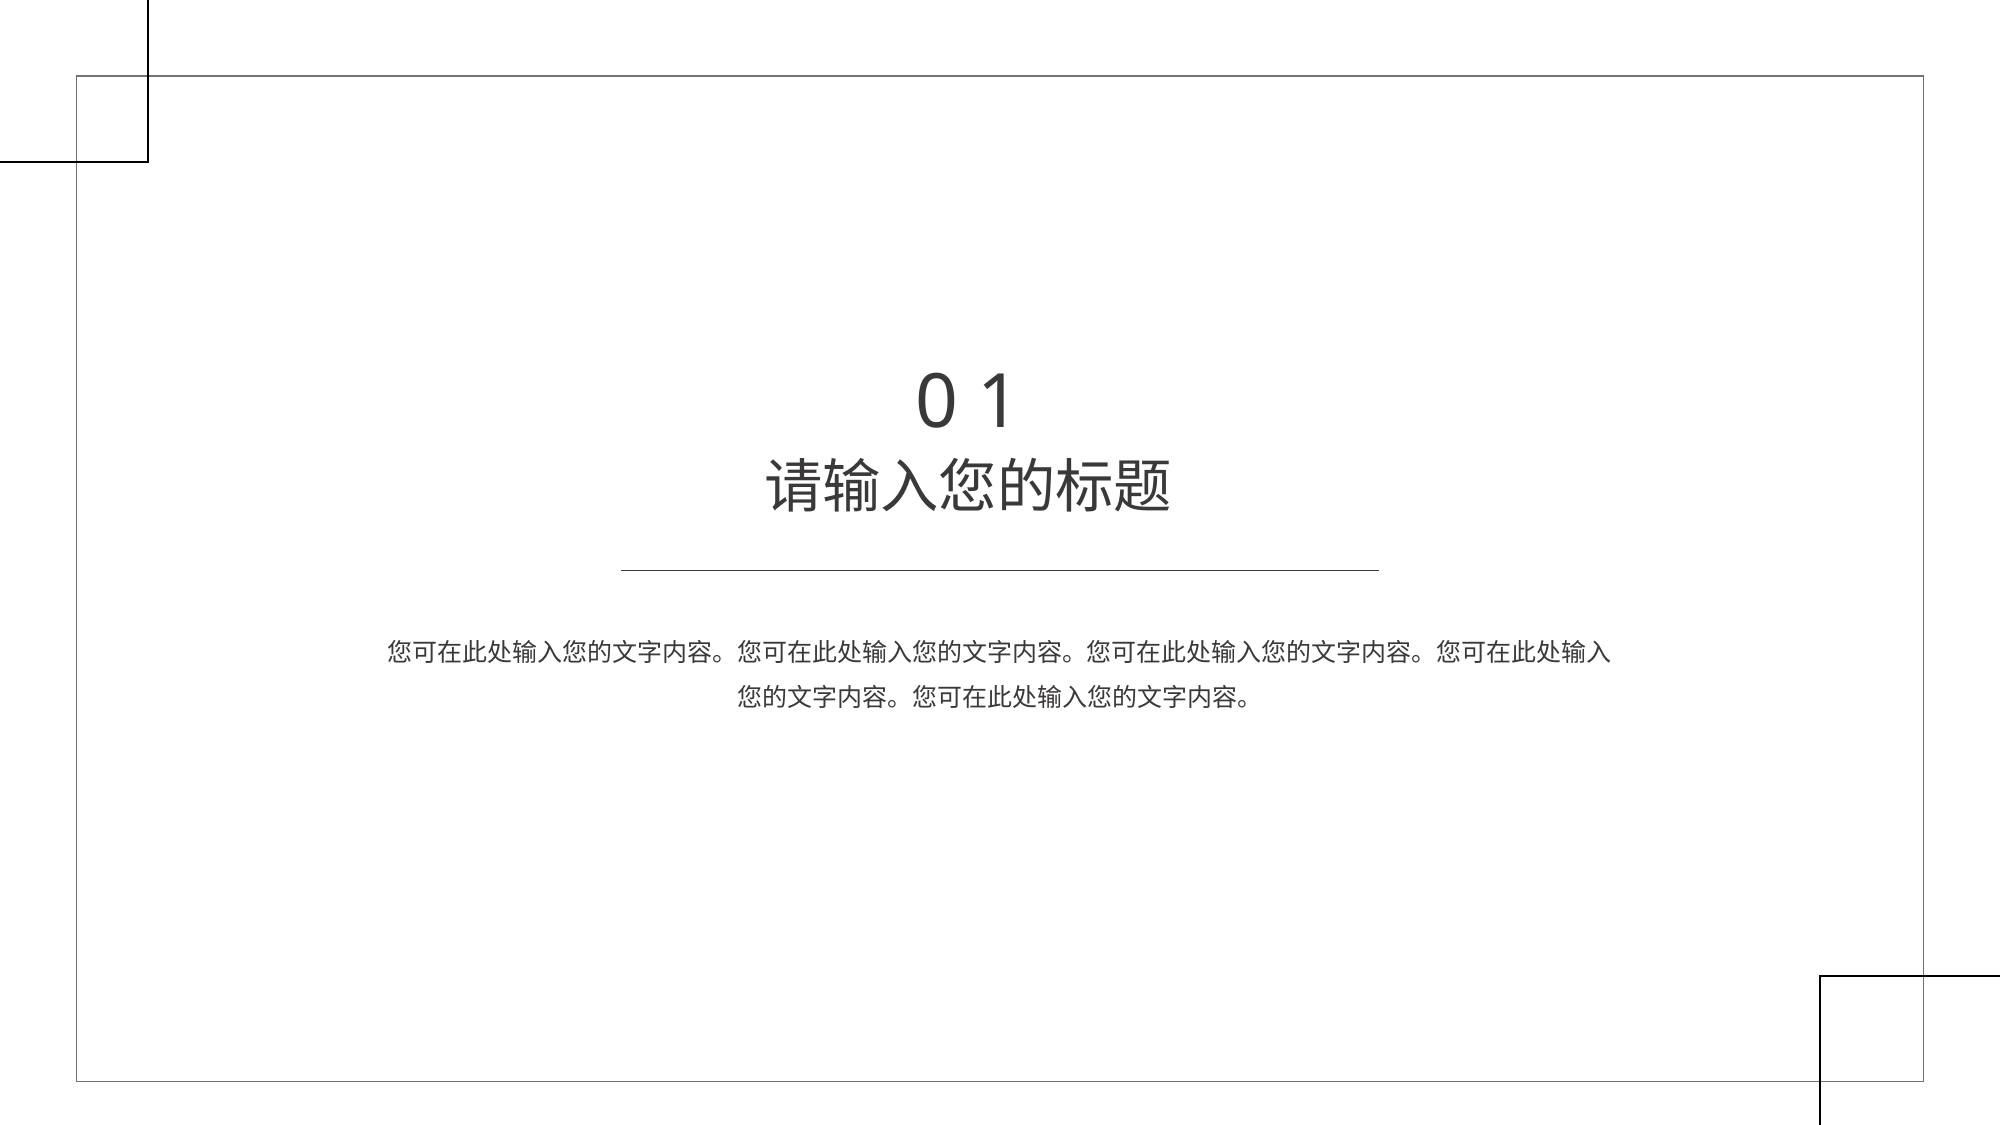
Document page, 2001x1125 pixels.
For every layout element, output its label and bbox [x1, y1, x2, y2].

text_box [0, 0, 2000, 1125]
